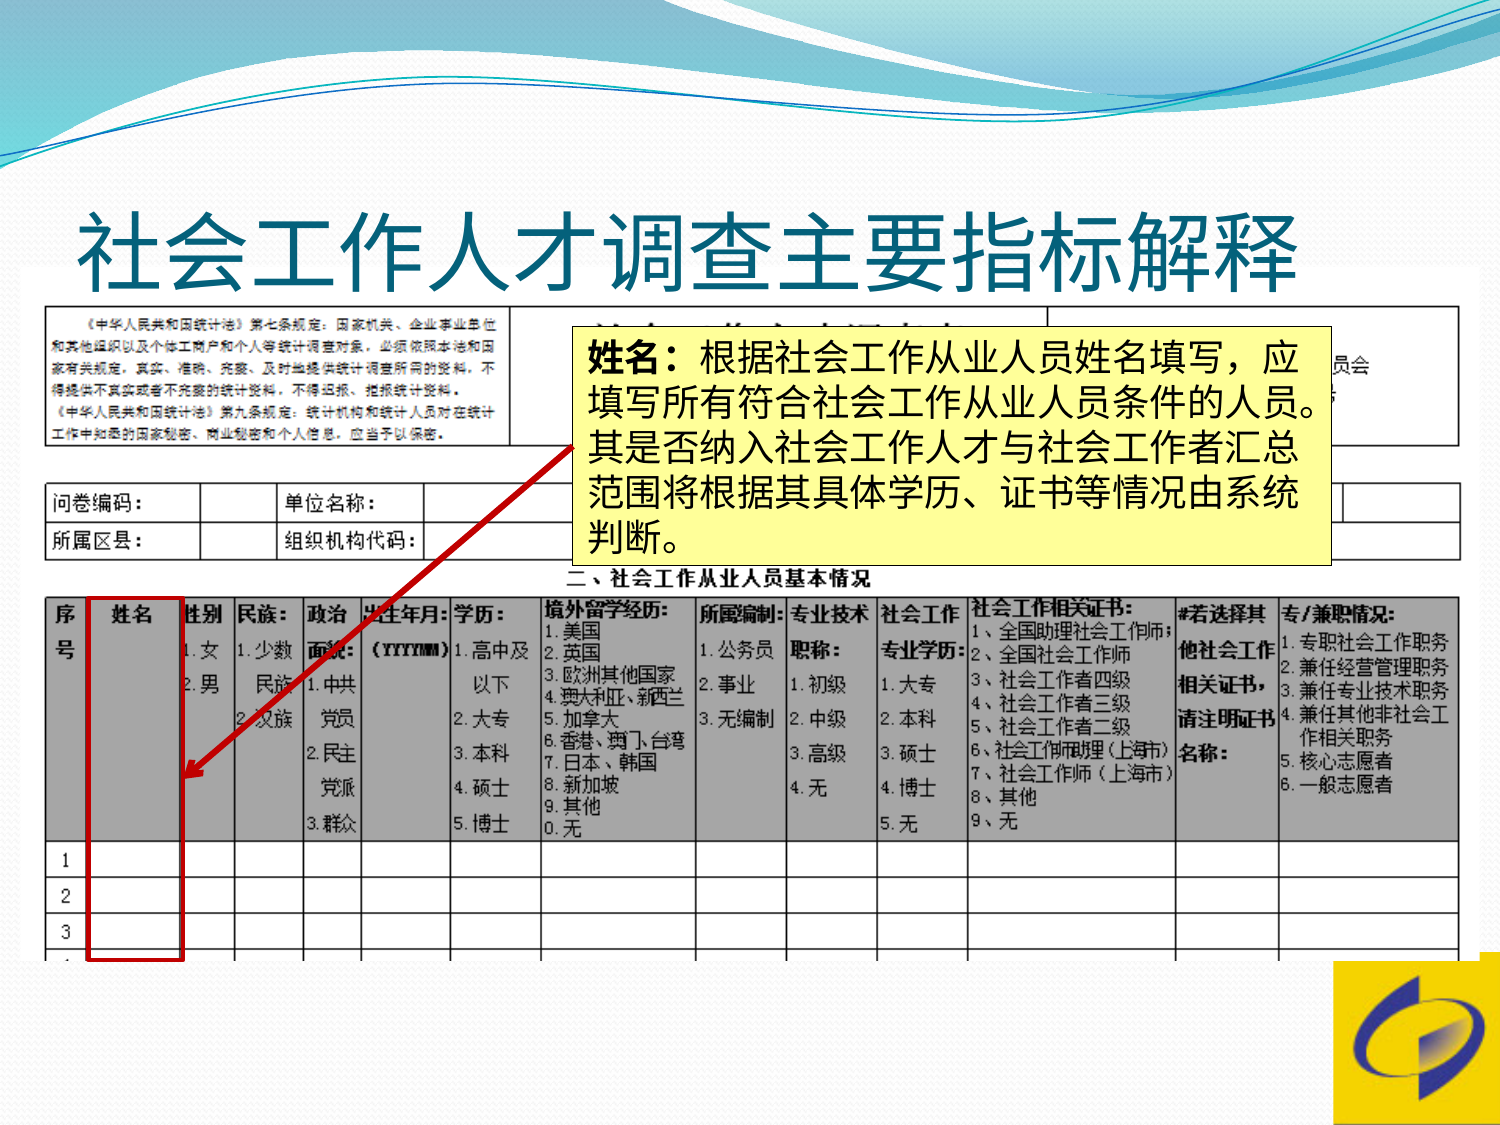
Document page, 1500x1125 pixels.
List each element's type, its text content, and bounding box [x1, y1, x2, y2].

picture [1333, 952, 1500, 1125]
picture [891, 266, 919, 276]
picture [623, 266, 632, 274]
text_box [182, 447, 574, 780]
title 社会工作人才调查主要指标解释 [75, 115, 1425, 266]
picture [713, 266, 748, 273]
picture [995, 274, 1023, 282]
picture [19, 266, 1480, 961]
picture [1153, 272, 1160, 285]
picture [189, 266, 223, 281]
picture [650, 266, 663, 272]
